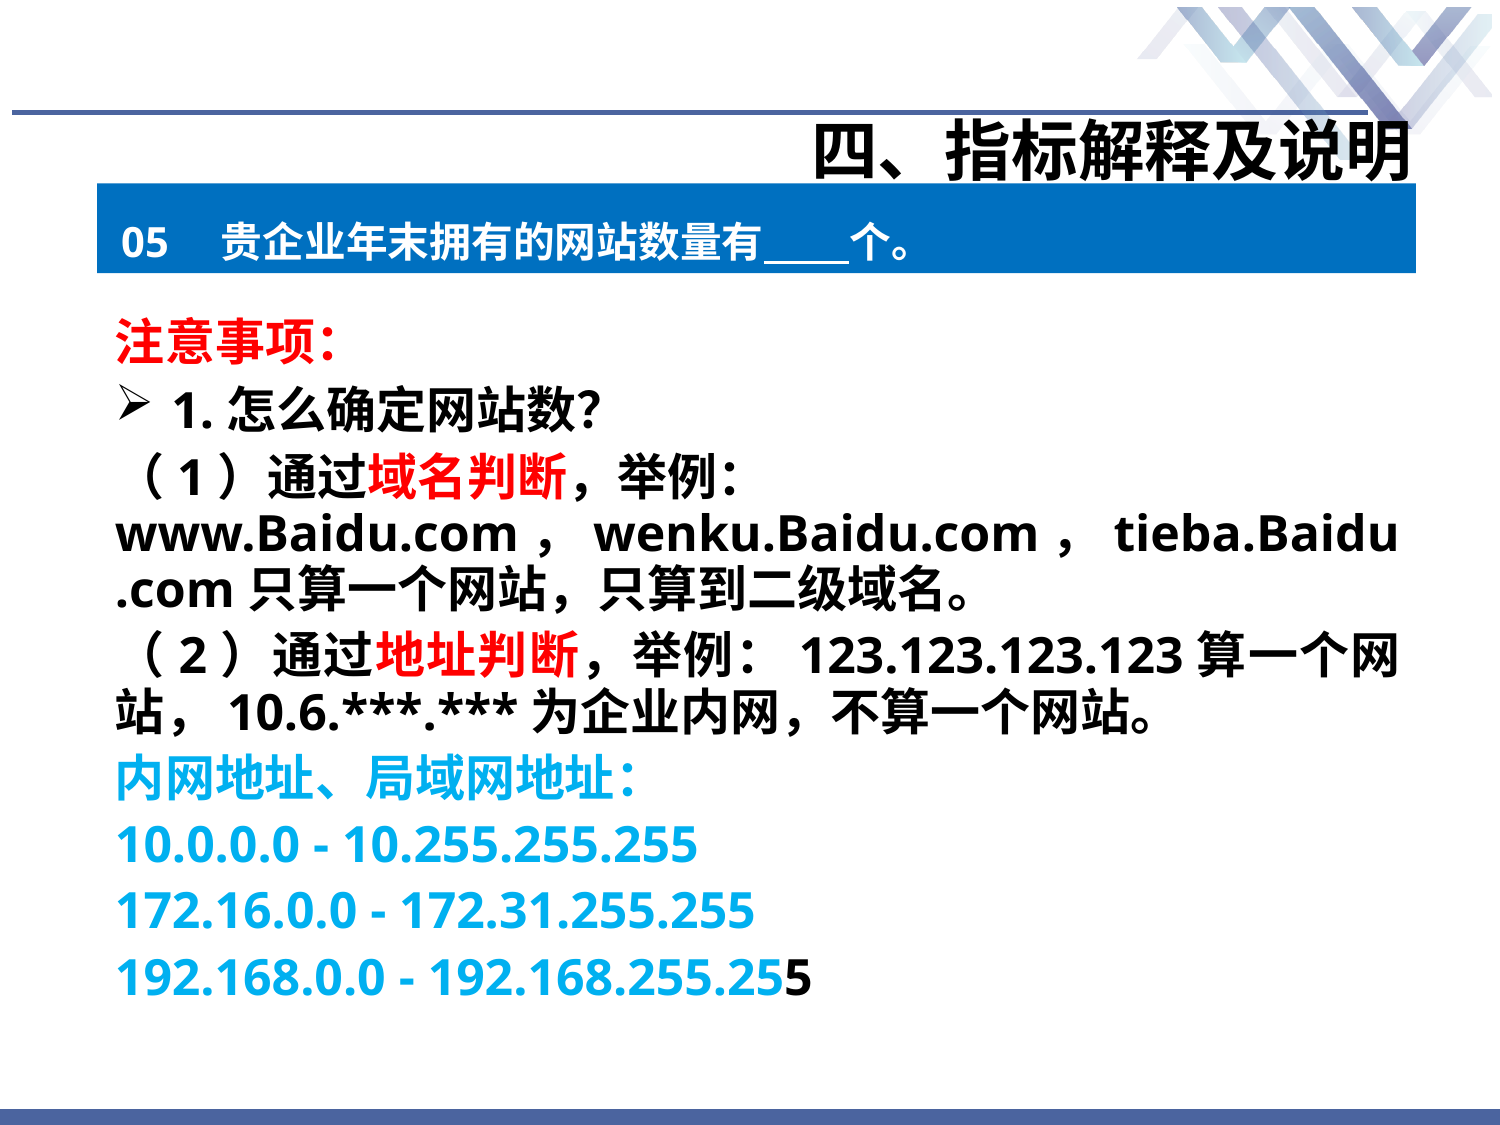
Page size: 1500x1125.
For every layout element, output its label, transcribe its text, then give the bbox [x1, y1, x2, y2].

list 注意事项： 1.怎么确定网站数？ （1）通过域名判断，举例：www.Baidu.com，wenku.Baidu.com，tieba.Baidu.com只算一个网站，只算到二级域名。 （2）通过地址判断，举例：123.123.123.123算一个网站，10.6.***.***为企业内网，不算一个网站。 内网地址、局域网地址： 10.0.0.0 - 10.255.255.255 172.16.0.0 - 172.31.255.255 192.168.0.0 - 192.168.255.255 [100, 302, 1416, 1097]
picture [1056, 7, 1492, 160]
text_box 05 贵企业年末拥有的网站数量有 个。 [97, 183, 1416, 274]
title 四、指标解释及说明 [76, 101, 1427, 181]
